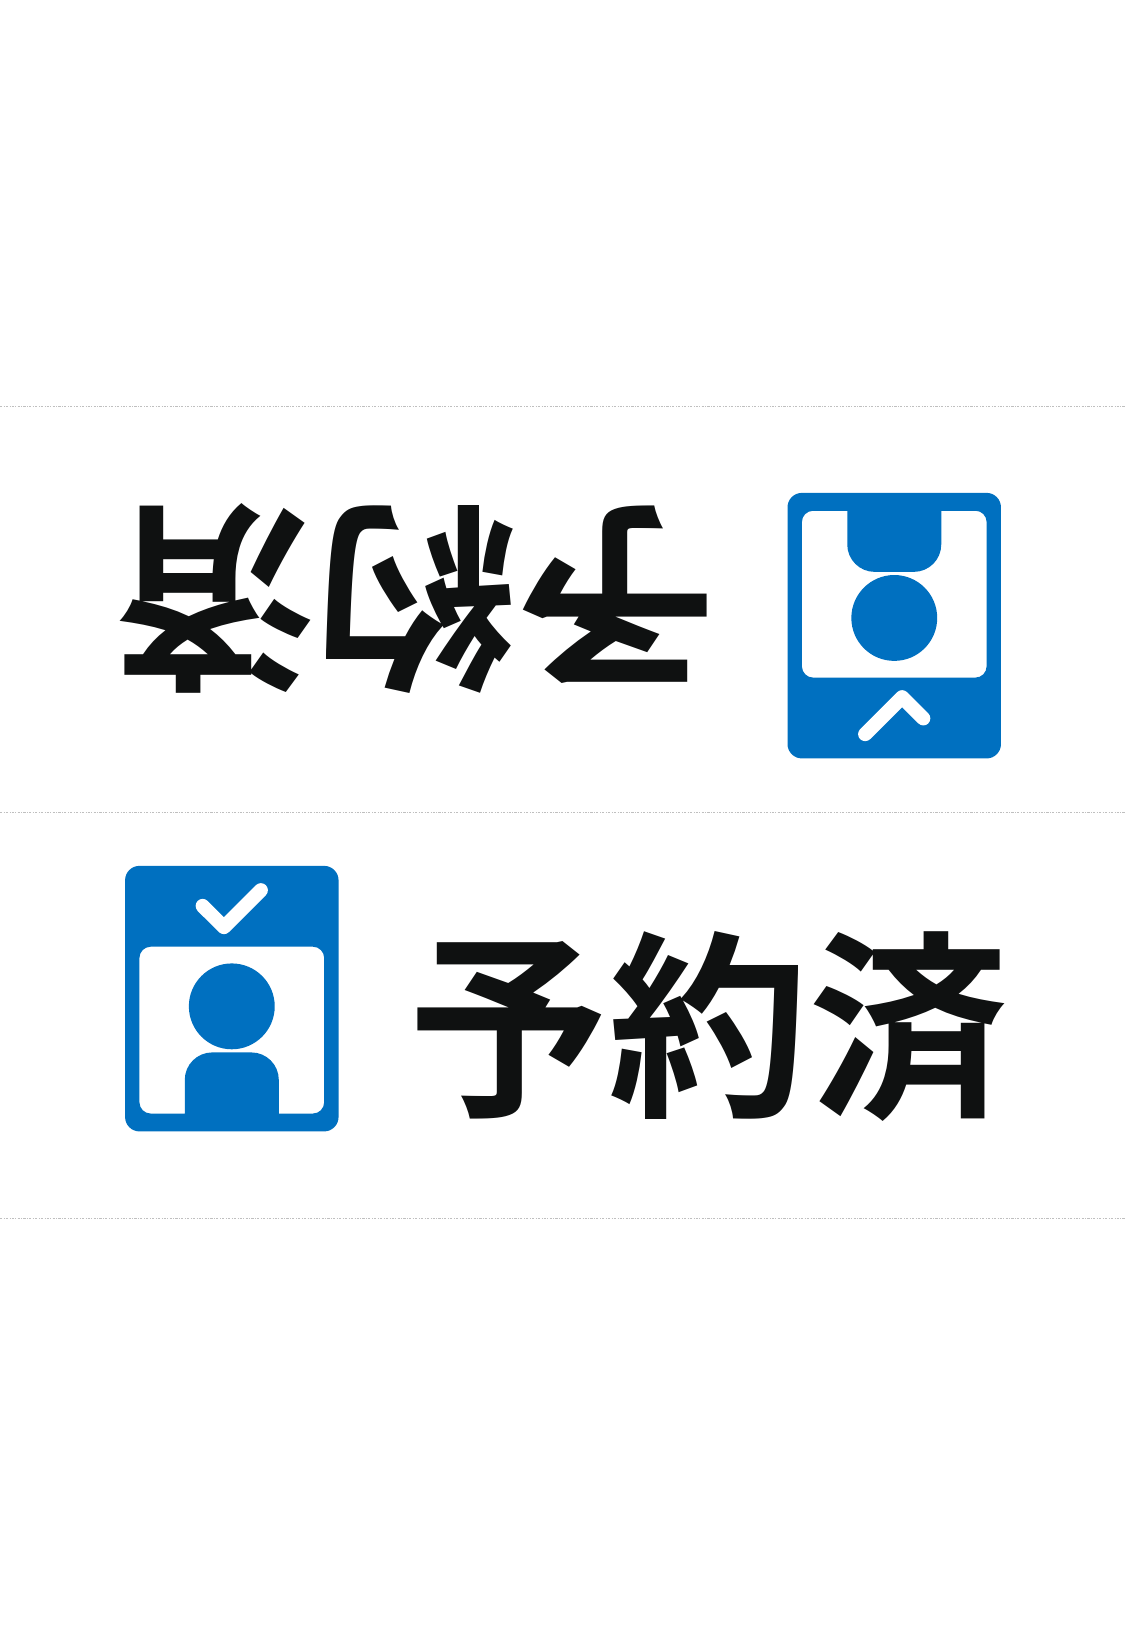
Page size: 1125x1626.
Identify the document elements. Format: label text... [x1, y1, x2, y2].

text_box 予約済 [101, 476, 732, 731]
text_box 予約済 [393, 894, 1024, 1149]
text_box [125, 865, 339, 1132]
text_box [787, 492, 1001, 759]
